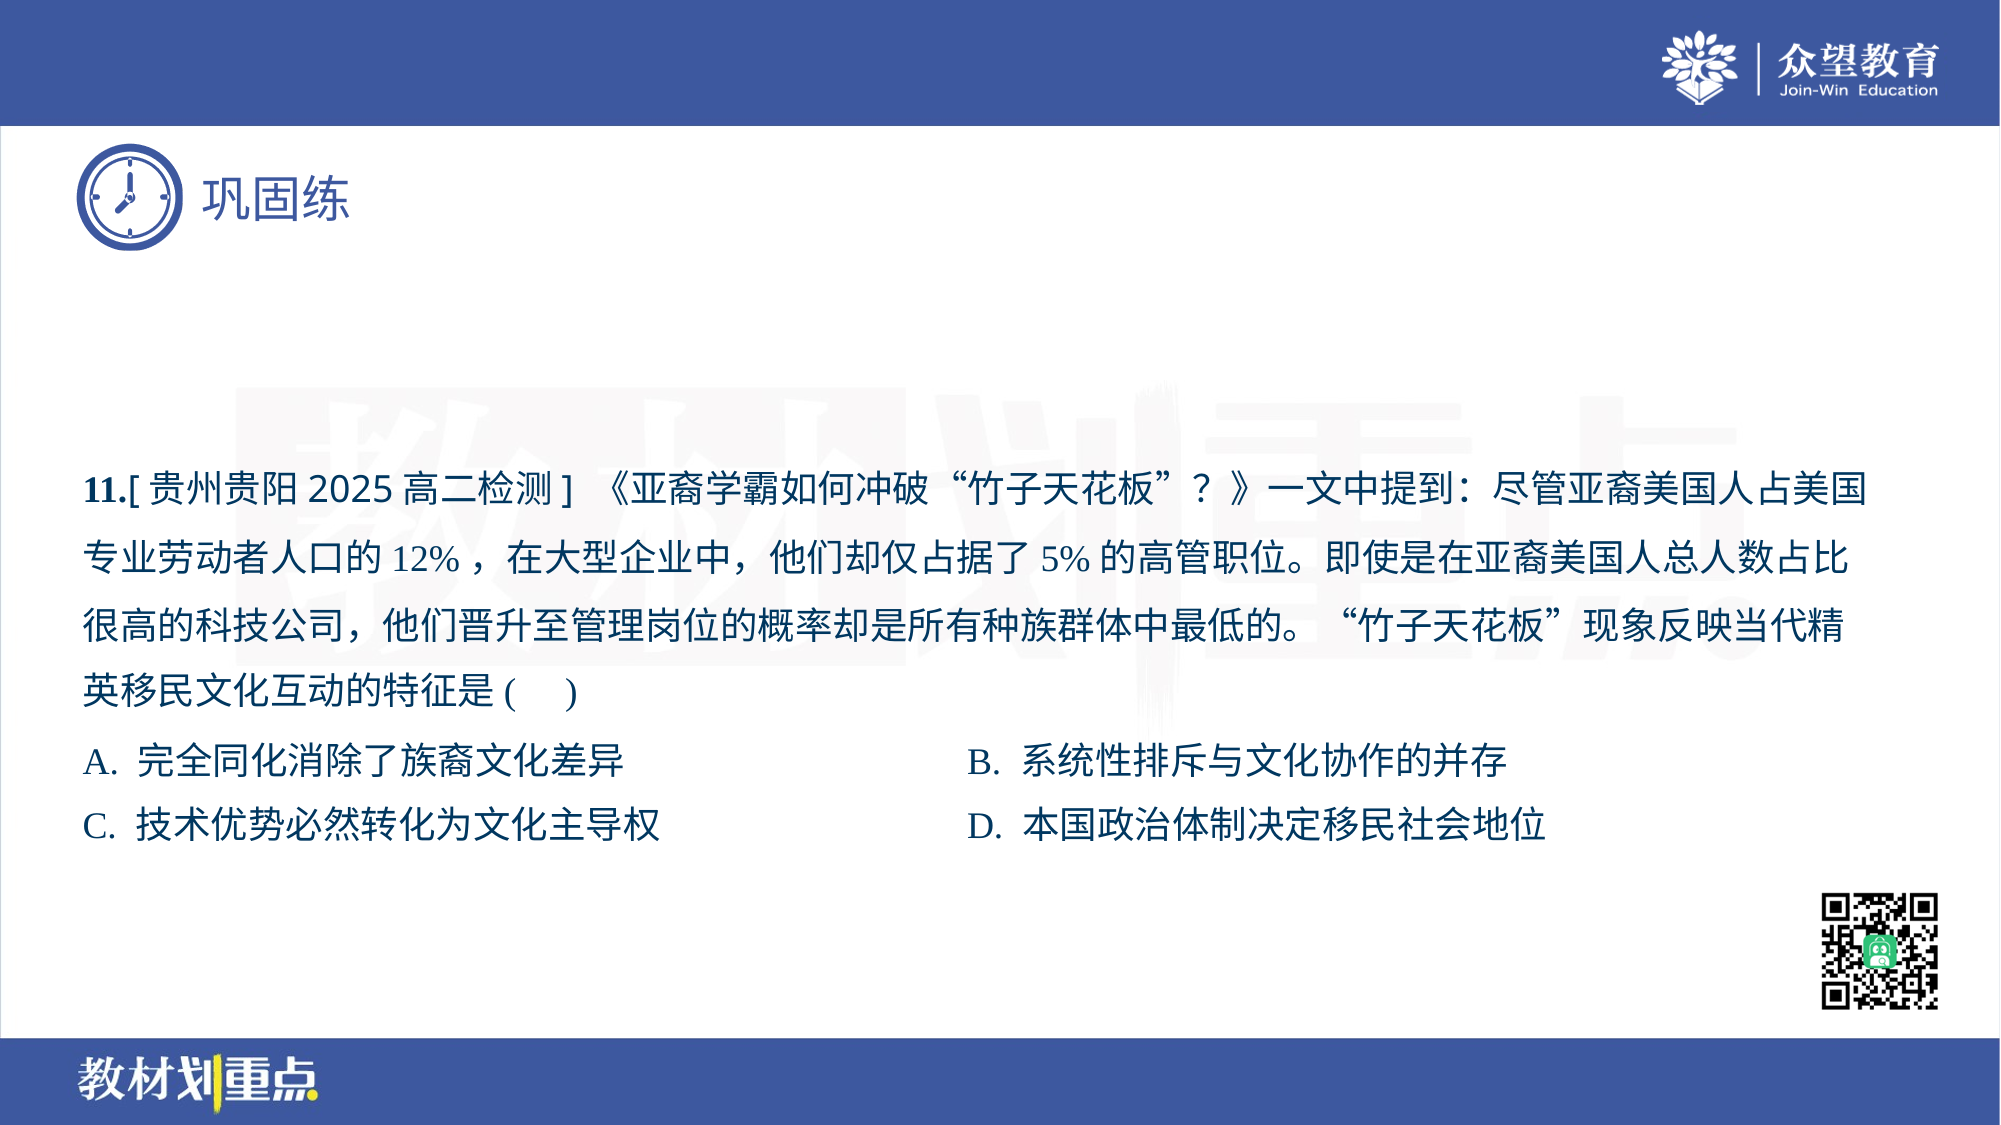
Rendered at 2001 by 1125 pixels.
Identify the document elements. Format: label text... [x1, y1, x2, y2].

text_box A. 完全同化消除了族裔文化差异 B. 系统性排斥与文化协作的并存 C. 技术优势必然转化为文化主导权 D. 本国政治体制决定移民社会地位 [82, 713, 1817, 840]
picture [0, 0, 2000, 1125]
text_box 11.[贵州贵阳2025高二检测] 《亚裔学霸如何冲破“竹子天花板”？》一文中提到：尽管亚裔美国人占美国 专业劳动者人口的12%，在大型企业中，他们却仅占据了5%的高管职位。即使是在亚裔美国人总人数占比 很高的科技公司，他们晋升至管理岗位的概率却是所有种族群体中最低的。“竹子天花板”现象反映当代精 英移民文化互动的特征是( ) [82, 441, 1817, 706]
